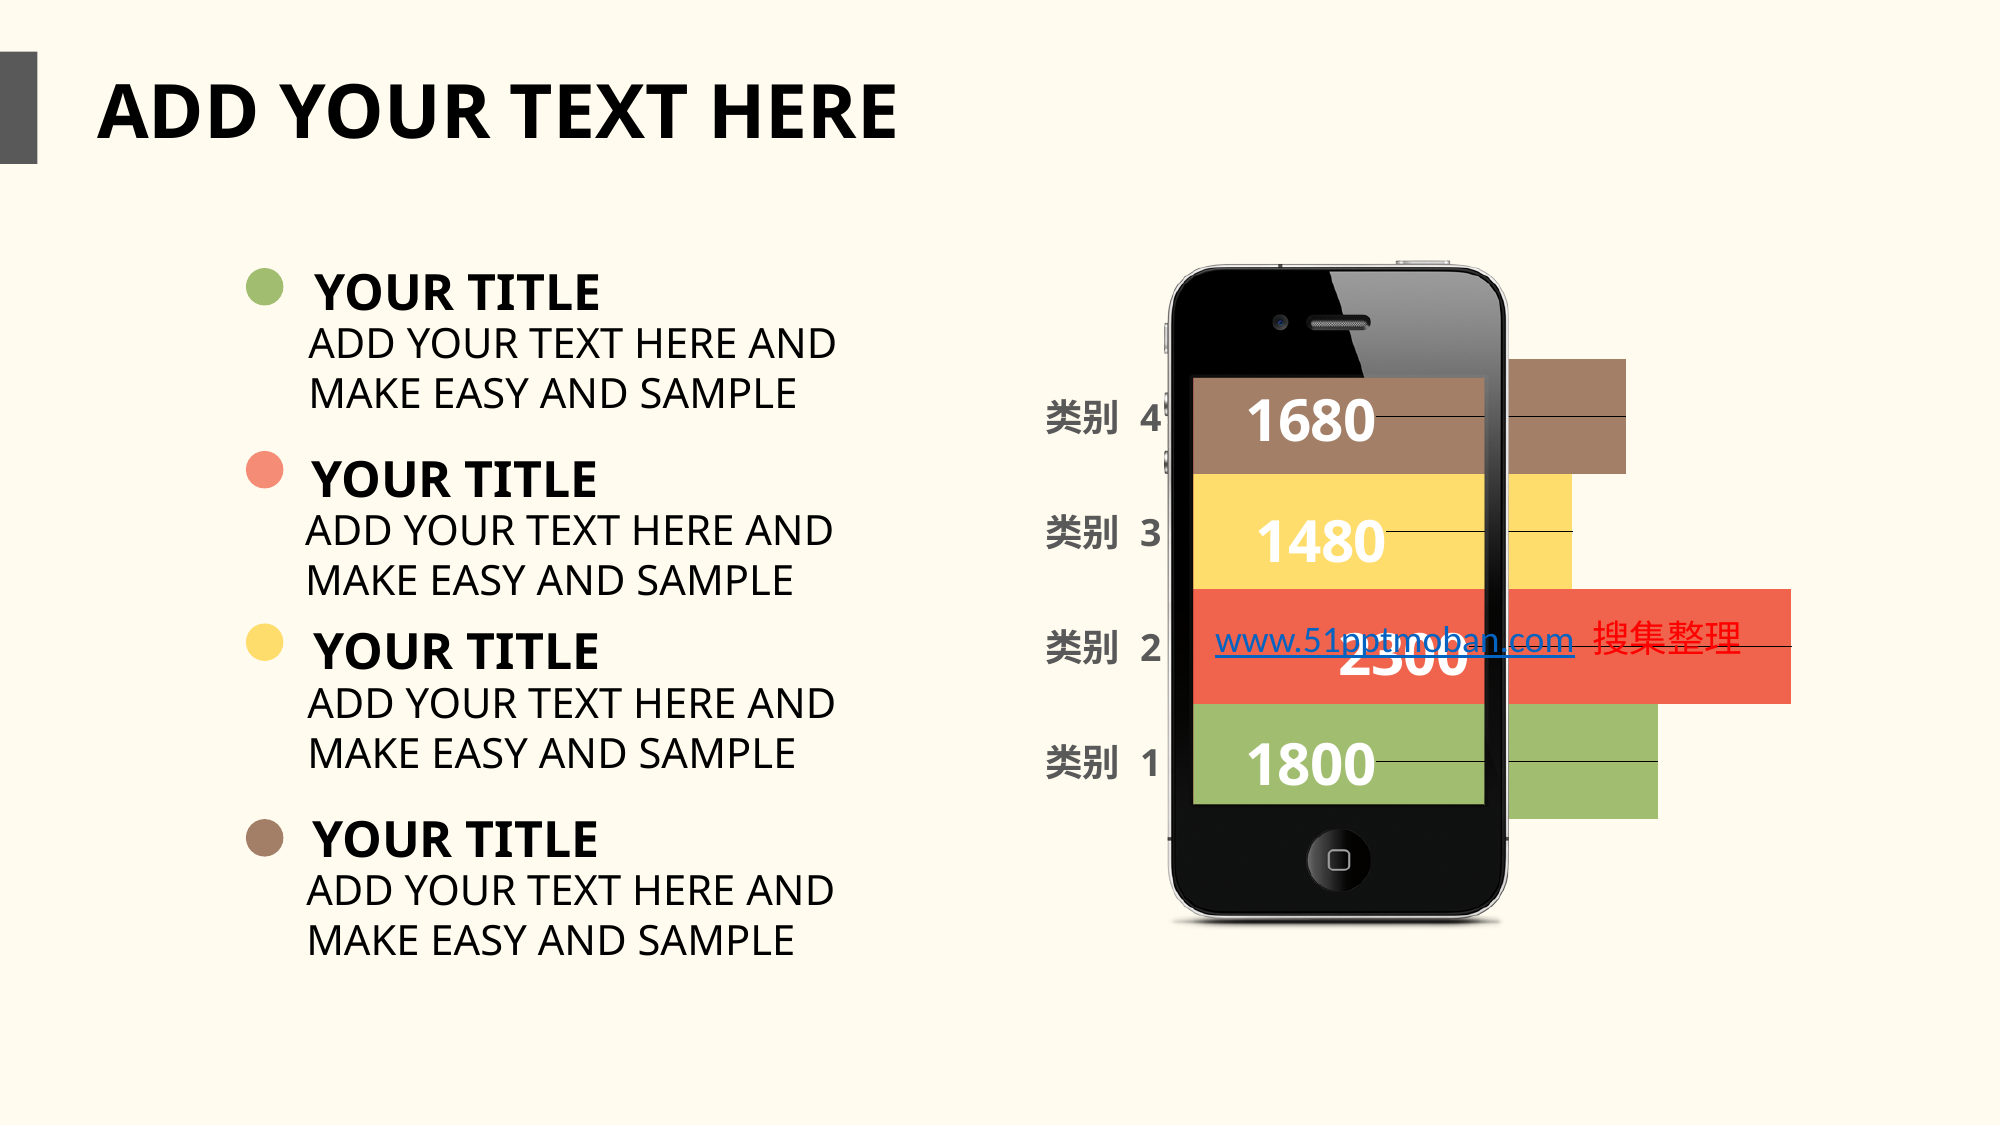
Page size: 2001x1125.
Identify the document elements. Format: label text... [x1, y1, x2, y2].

chart [1028, 349, 1164, 829]
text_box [293, 253, 907, 426]
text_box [291, 799, 905, 973]
text_box [244, 622, 285, 662]
picture [1164, 260, 1509, 931]
text_box [244, 266, 285, 307]
chart [1509, 349, 1862, 829]
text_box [290, 439, 904, 613]
text_box [0, 51, 38, 165]
text_box [244, 818, 285, 858]
text_box [244, 449, 285, 490]
text_box ADD YOUR TEXT HERE [82, 55, 915, 161]
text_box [292, 612, 906, 786]
